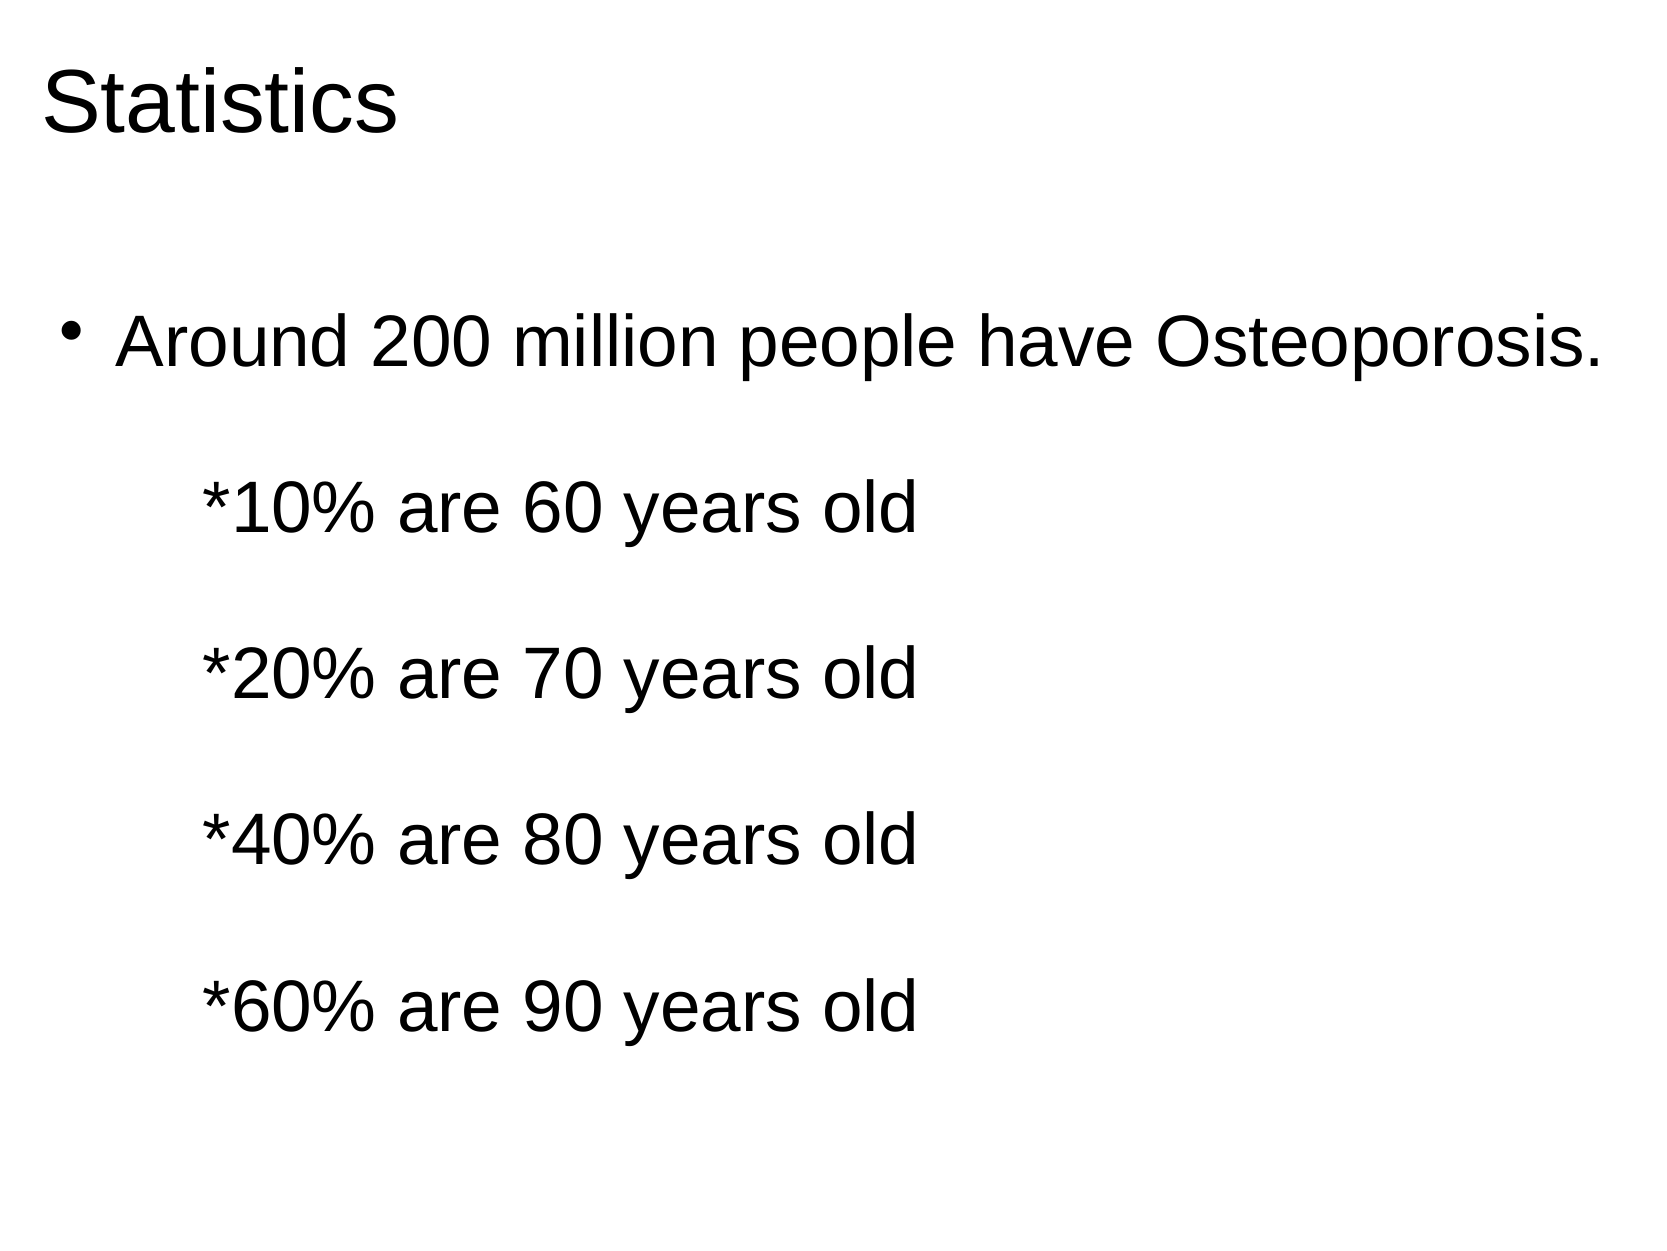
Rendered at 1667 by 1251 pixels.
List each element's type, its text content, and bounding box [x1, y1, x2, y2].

title Statistics [40, 50, 1626, 255]
list Around 200 million people have Osteoporosis. *10% are 60 years old *20% are 70 years old *40% are 80 years old *60% are 90 years old [40, 299, 1627, 1201]
